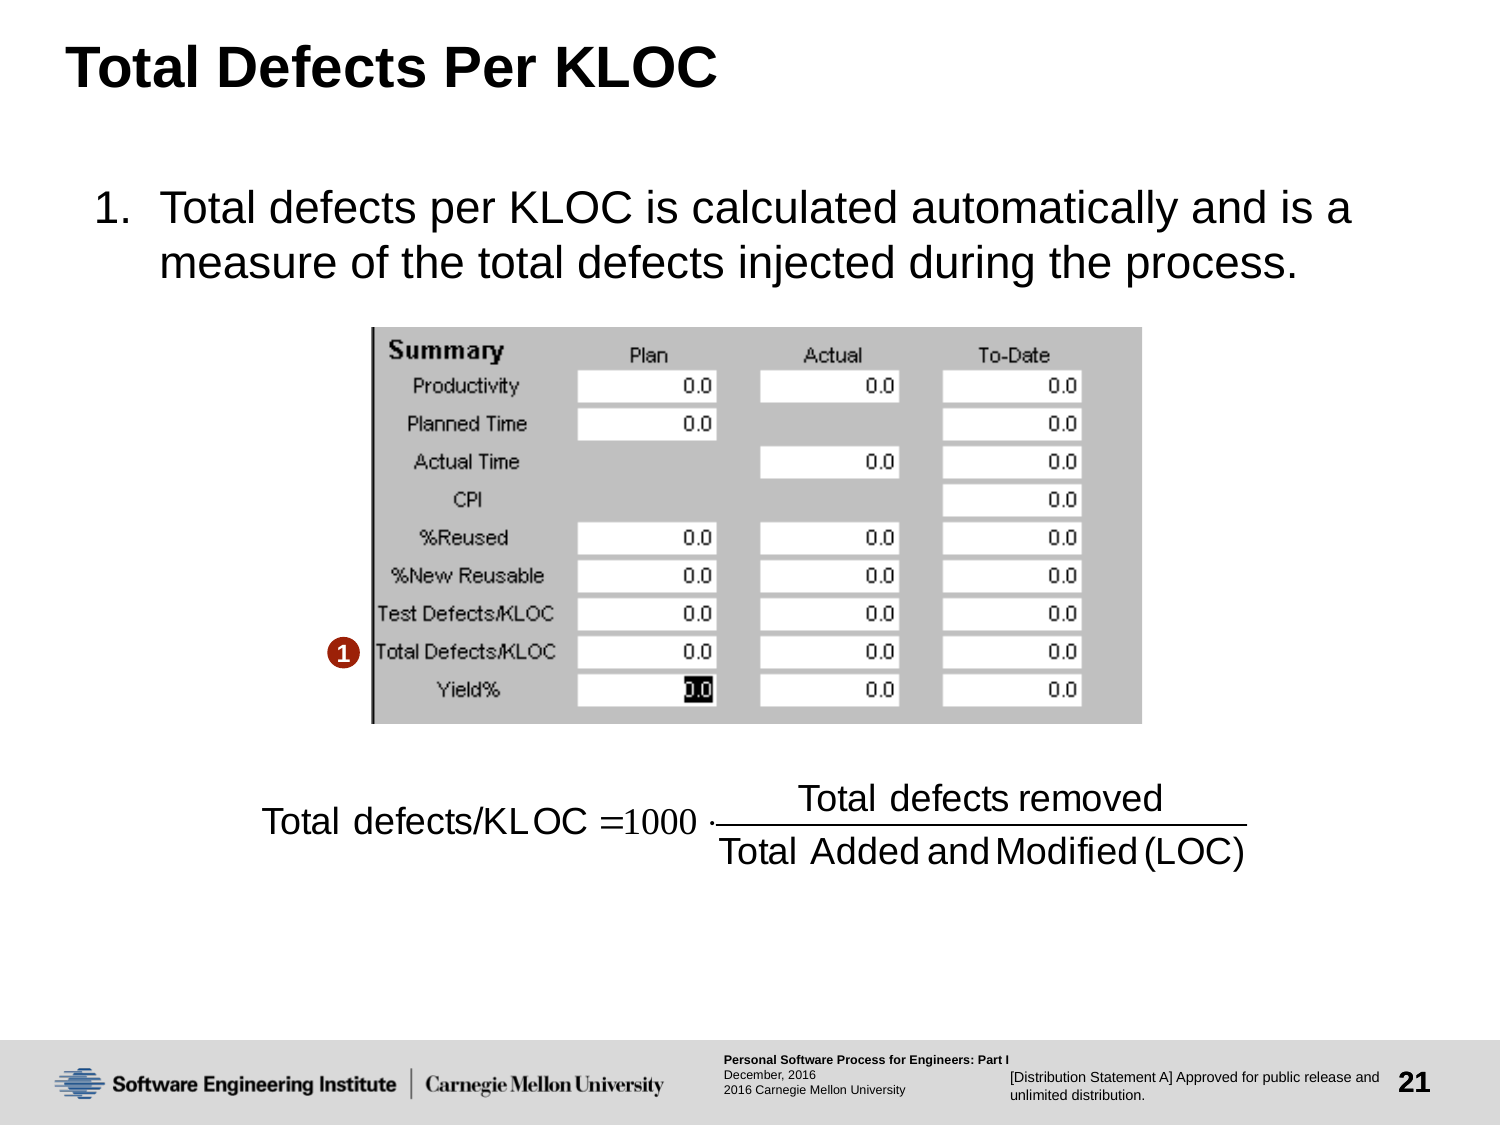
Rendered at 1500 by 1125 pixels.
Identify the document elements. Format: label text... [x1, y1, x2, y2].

list Total defects per KLOC is calculated automatically and is a measure of the total defects injected during the process. [65, 177, 1431, 1000]
title Total Defects Per KLOC [65, 37, 1313, 148]
picture [327, 327, 1143, 724]
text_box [256, 775, 1254, 879]
picture [46, 1061, 673, 1104]
